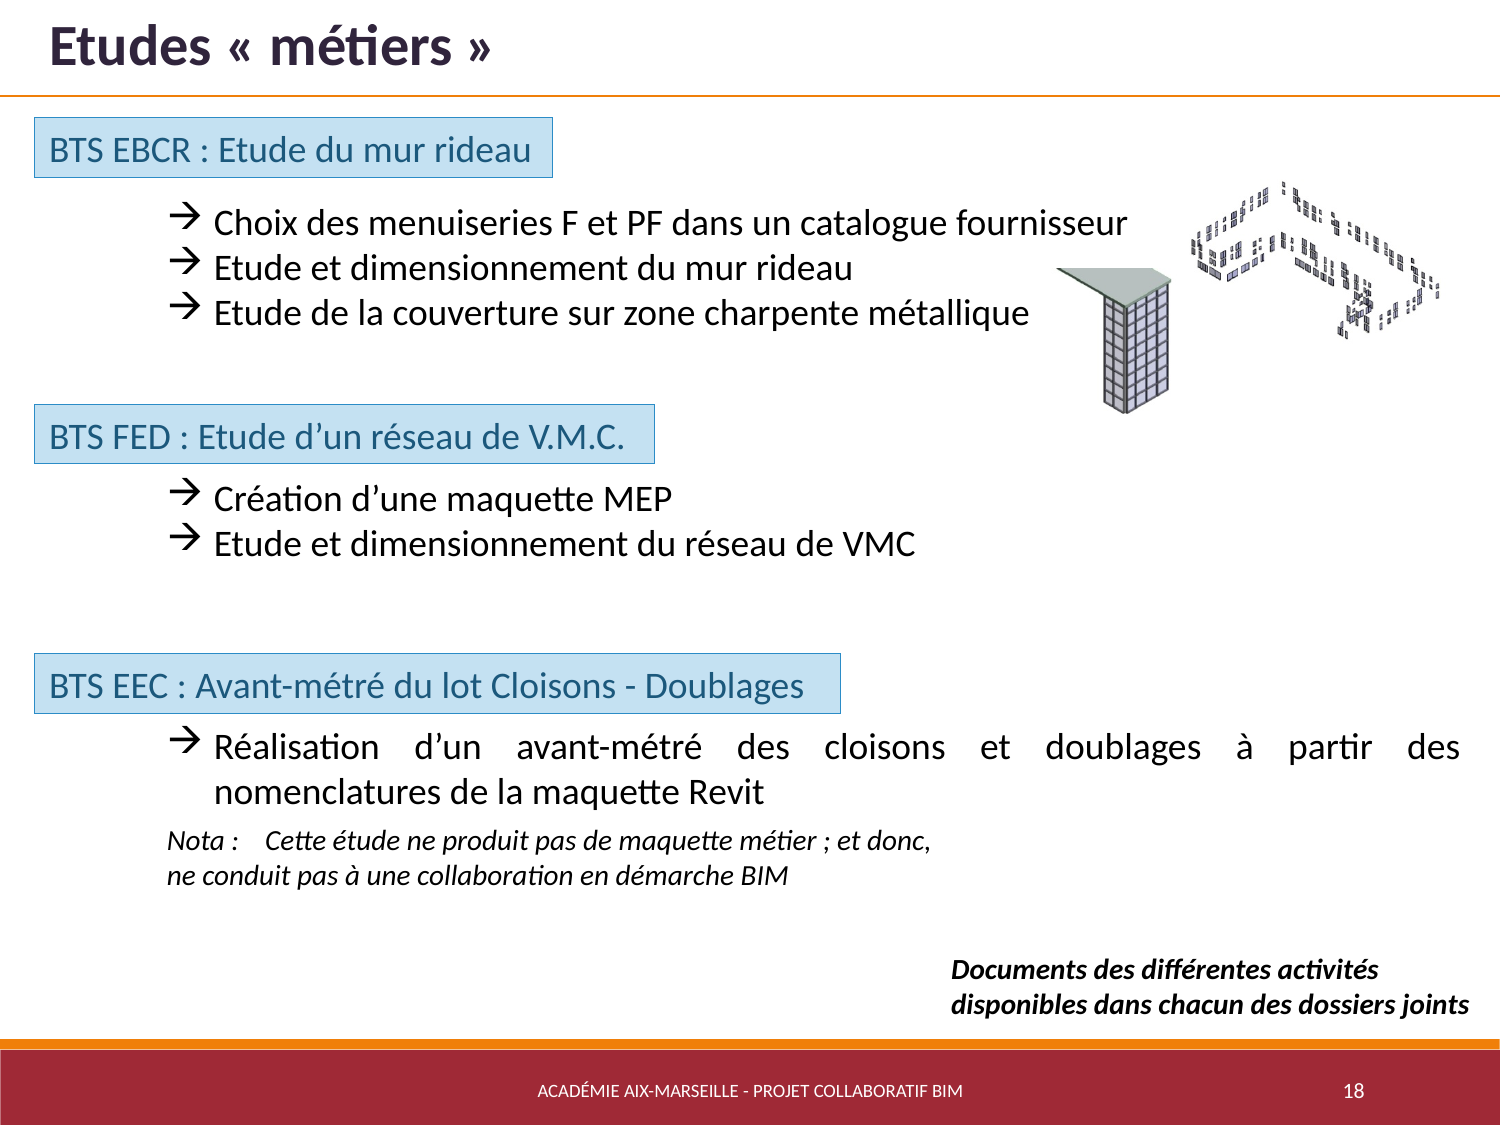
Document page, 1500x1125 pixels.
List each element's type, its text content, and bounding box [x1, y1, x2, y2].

text_box Etudes « métiers » [34, 0, 1490, 85]
slide_number 18 [1218, 1059, 1380, 1120]
text_box BTS FED : Etude d’un réseau de V.M.C. [34, 404, 655, 464]
picture [1050, 178, 1450, 447]
text_box Documents des différentes activités disponibles dans chacun des dossiers joints [936, 942, 1485, 1028]
text_box Nota : Cette étude ne produit pas de maquette métier ; et donc, ne conduit pas à une collaboration en démarche BIM [152, 813, 960, 899]
text_box Création d’une maquette MEP Etude et dimensionnement du réseau de VMC [152, 466, 1476, 572]
text_box BTS EBCR : Etude du mur rideau [34, 117, 553, 178]
text_box Réalisation d’un avant-métré des cloisons et doublages à partir des nomenclatures de la maquette Revit [152, 715, 1476, 820]
footer Académie Aix-Marseille - Projet Collaboratif BIM [453, 1059, 1047, 1120]
text_box BTS EEC : Avant-métré du lot Cloisons - Doublages [34, 653, 841, 714]
text_box Choix des menuiseries F et PF dans un catalogue fournisseur Etude et dimensionnement du mur rideau Etude de la couverture sur zone charpente métallique [152, 190, 1180, 341]
